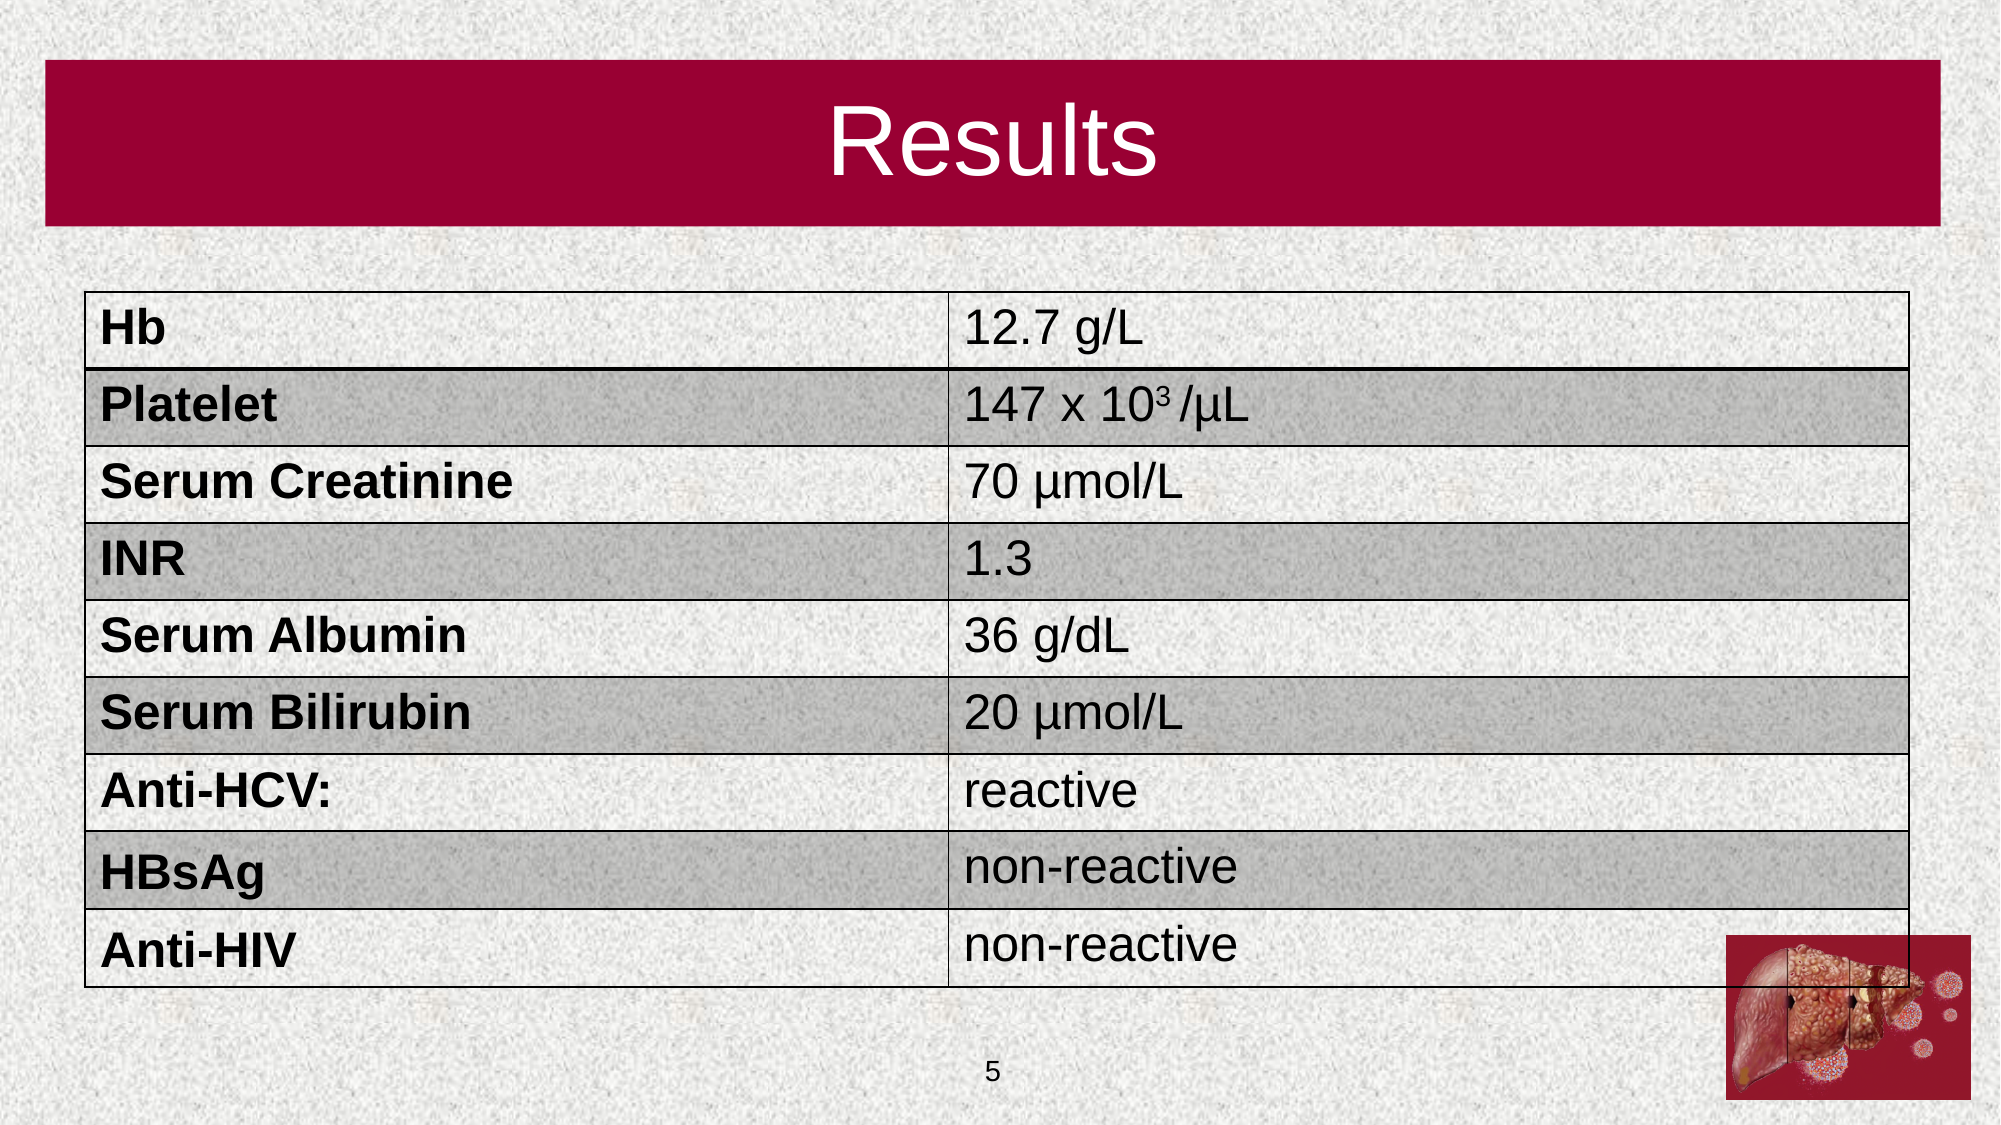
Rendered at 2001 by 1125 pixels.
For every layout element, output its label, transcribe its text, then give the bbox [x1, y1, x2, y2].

table_cell 1.3 [949, 524, 1908, 599]
table_cell HBsAg [86, 832, 948, 908]
table_cell non-reactive [949, 910, 1908, 986]
table_cell Serum Bilirubin [86, 678, 948, 753]
table_header 12.7 g/L [949, 293, 1908, 367]
table_cell non-reactive [949, 832, 1908, 908]
slide_number 5 [767, 1039, 1218, 1100]
table_cell Serum Albumin [86, 601, 948, 676]
table_cell 36 g/dL [949, 601, 1908, 676]
table_cell 20 µmol/L [949, 678, 1908, 753]
table_cell Anti-HIV [86, 910, 948, 986]
table_cell reactive [949, 755, 1908, 830]
table_cell 147 x 103 /µL [949, 371, 1908, 445]
table_cell Anti-HCV: [86, 755, 948, 830]
title Results [45, 59, 1941, 227]
table_cell INR [86, 524, 948, 599]
table_cell 70 µmol/L [949, 447, 1908, 522]
table_cell Platelet [86, 371, 948, 445]
picture [0, 0, 2001, 1125]
table_header Hb [86, 293, 948, 367]
table_cell Serum Creatinine [86, 447, 948, 522]
